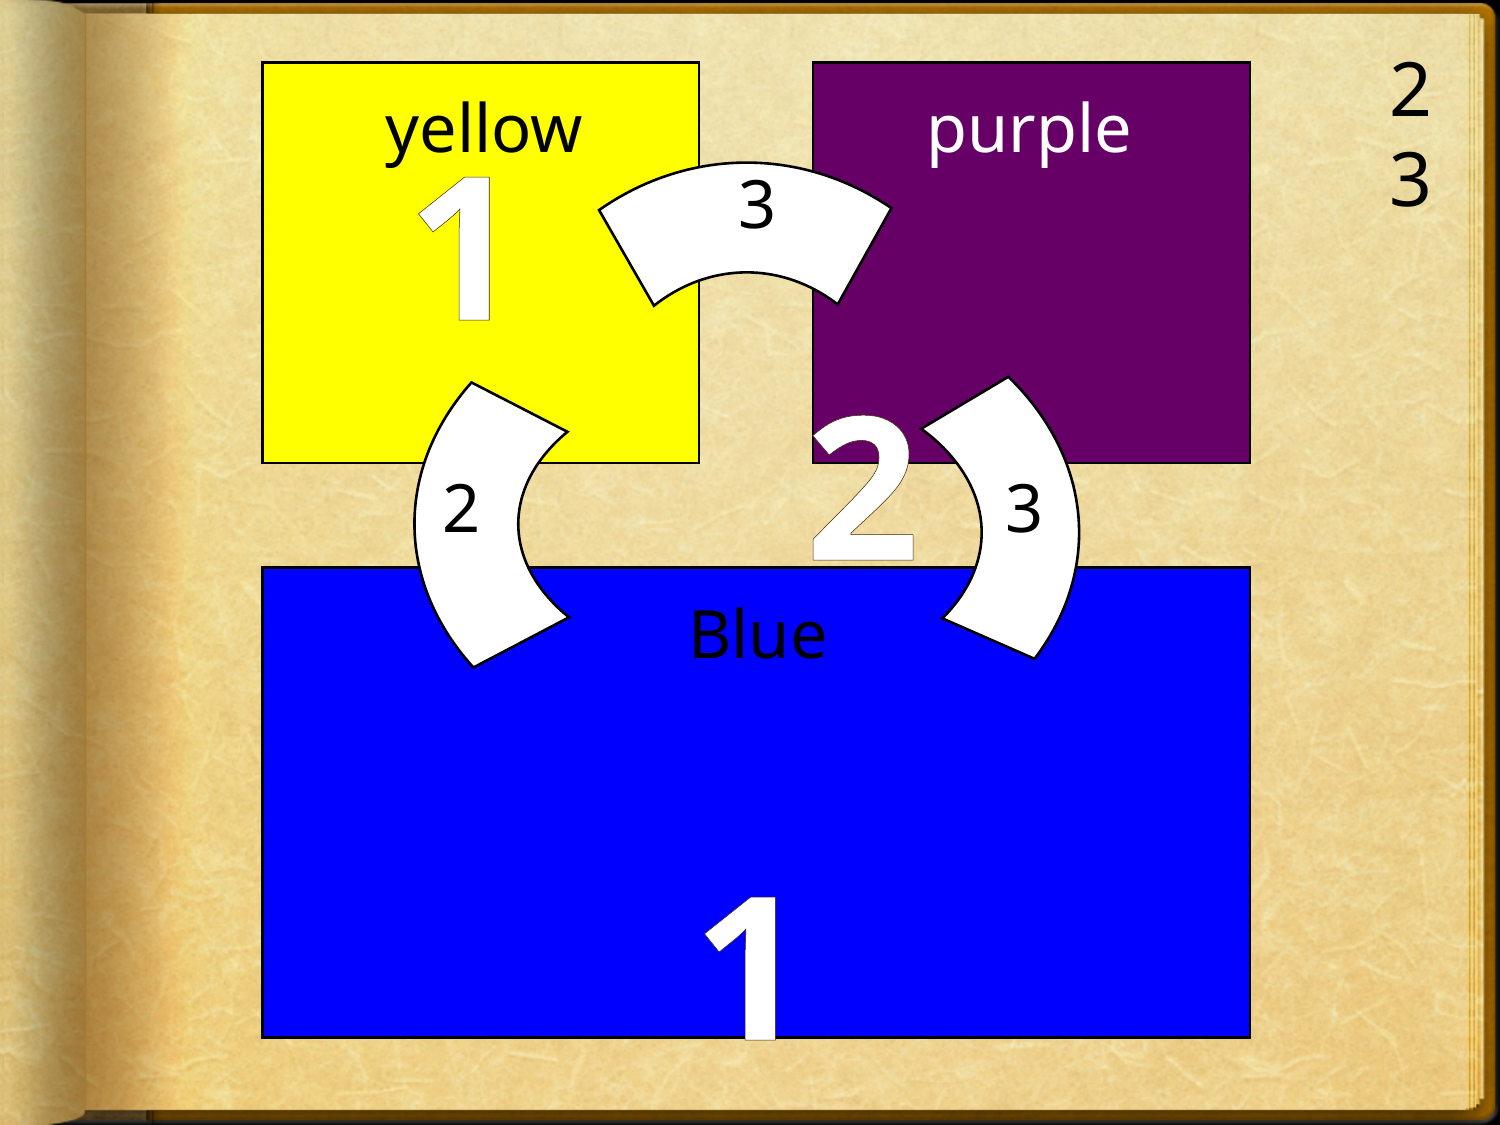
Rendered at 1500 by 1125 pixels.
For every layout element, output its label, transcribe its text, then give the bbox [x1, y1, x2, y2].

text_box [261, 61, 1251, 1039]
text_box 1 2 1 [349, 1039, 1150, 1088]
picture [0, 0, 1500, 1125]
text_box 23 [1374, 34, 1488, 230]
